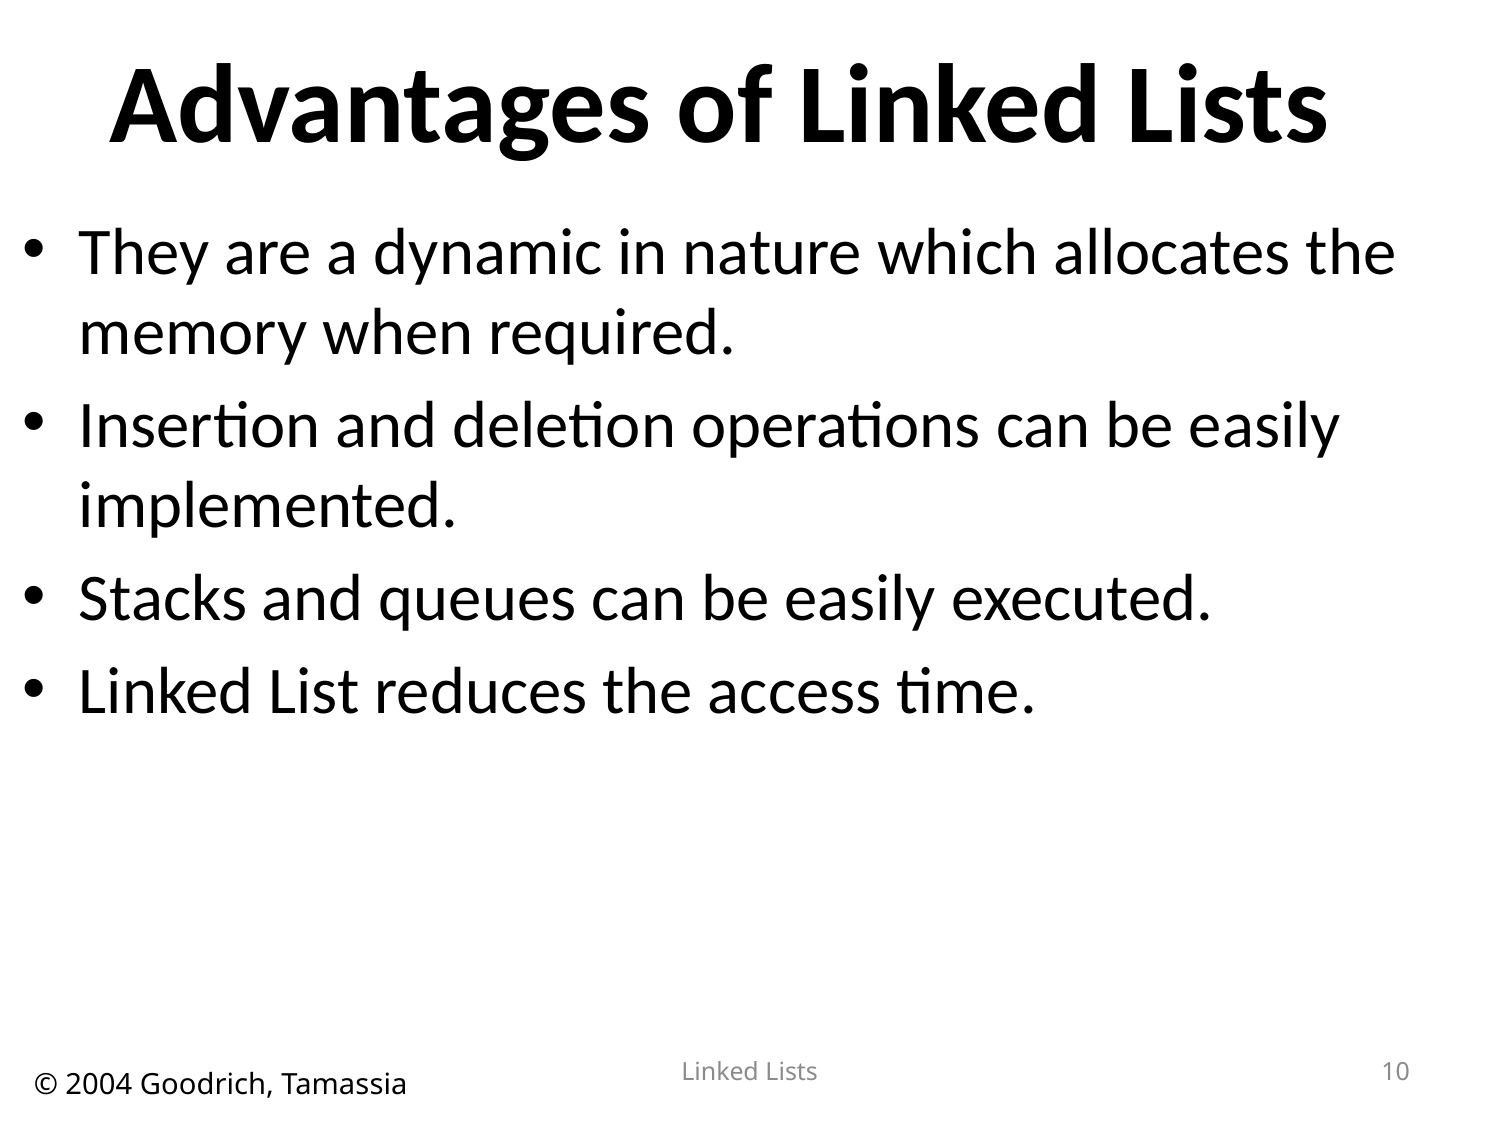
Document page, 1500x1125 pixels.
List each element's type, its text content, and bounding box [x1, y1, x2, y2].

footer Linked Lists [512, 1042, 988, 1103]
list They are a dynamic in nature which allocates the memory when required. Insertion and deletion operations can be easily implemented. Stacks and queues can be easily executed. Linked List reduces the access time. [7, 200, 1432, 898]
title Advantages of Linked Lists [63, 19, 1376, 175]
slide_number 10 [1074, 1042, 1425, 1103]
